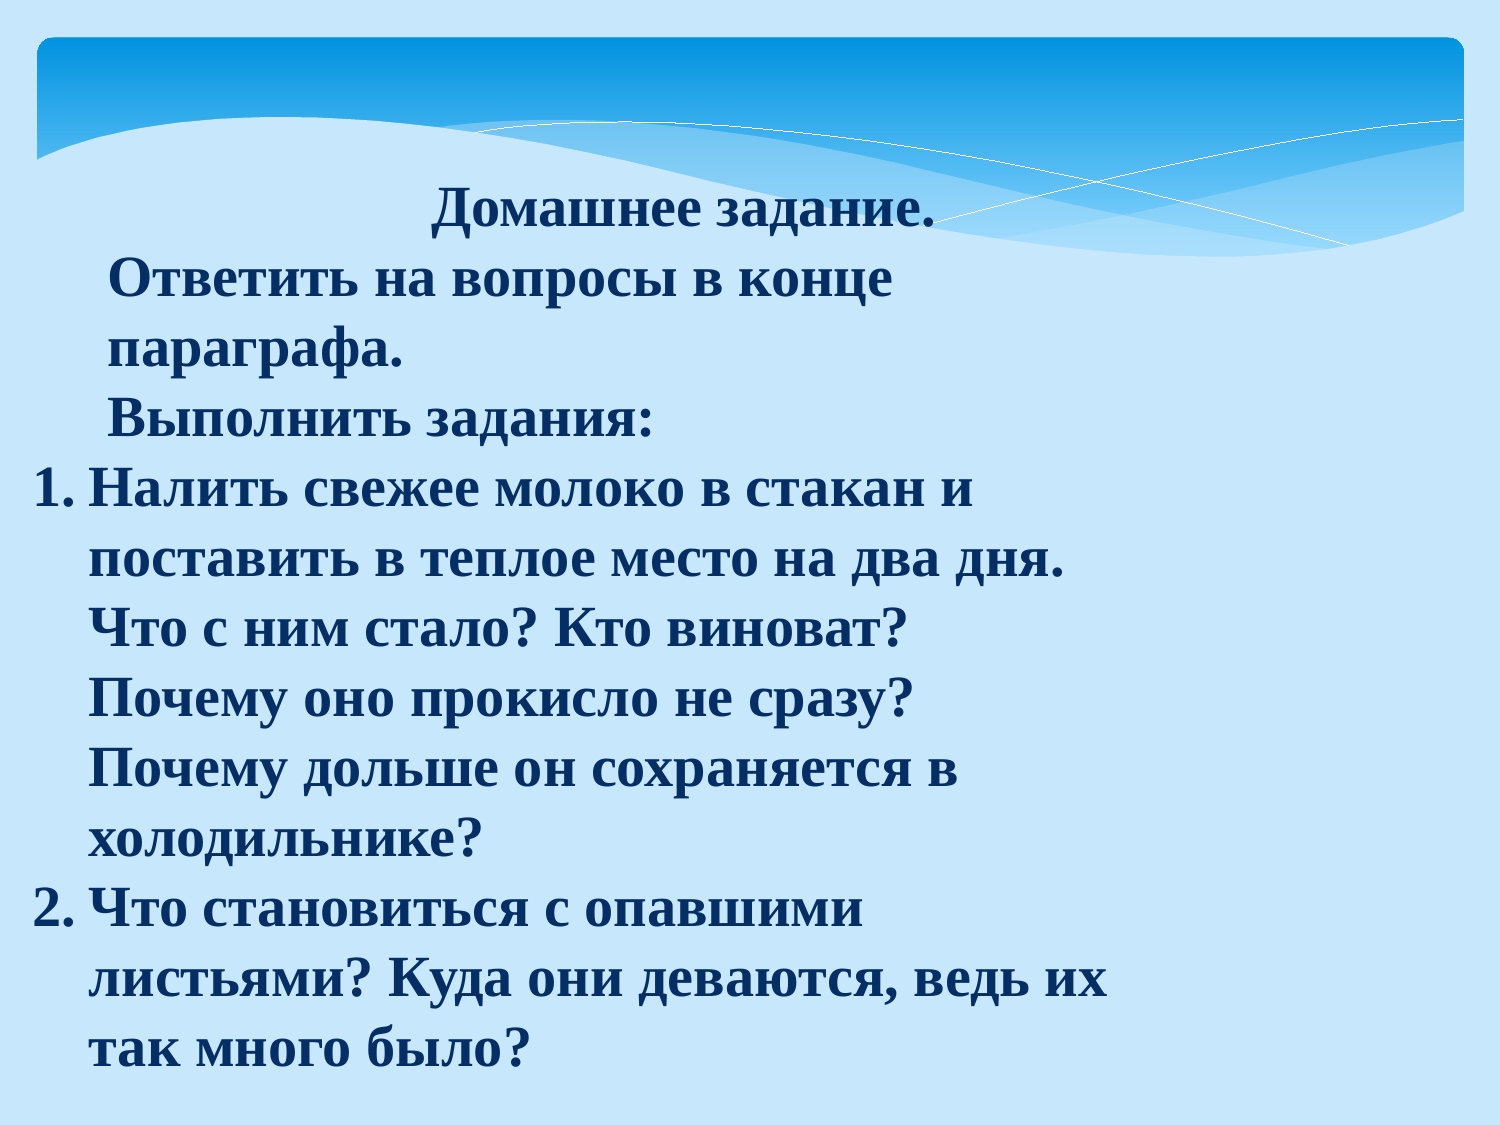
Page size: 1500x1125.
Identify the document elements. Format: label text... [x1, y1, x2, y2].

text_box Домашнее задание. Ответить на вопросы в конце параграфа. Выполнить задания: Налить свежее молоко в стакан и поставить в теплое место на два дня. Что с ним стало? Кто виноват? Почему оно прокисло не сразу? Почему дольше он сохраняется в холодильнике? Что становиться с опавшими листьями? Куда они деваются, ведь их так много было? [17, 160, 1125, 1086]
